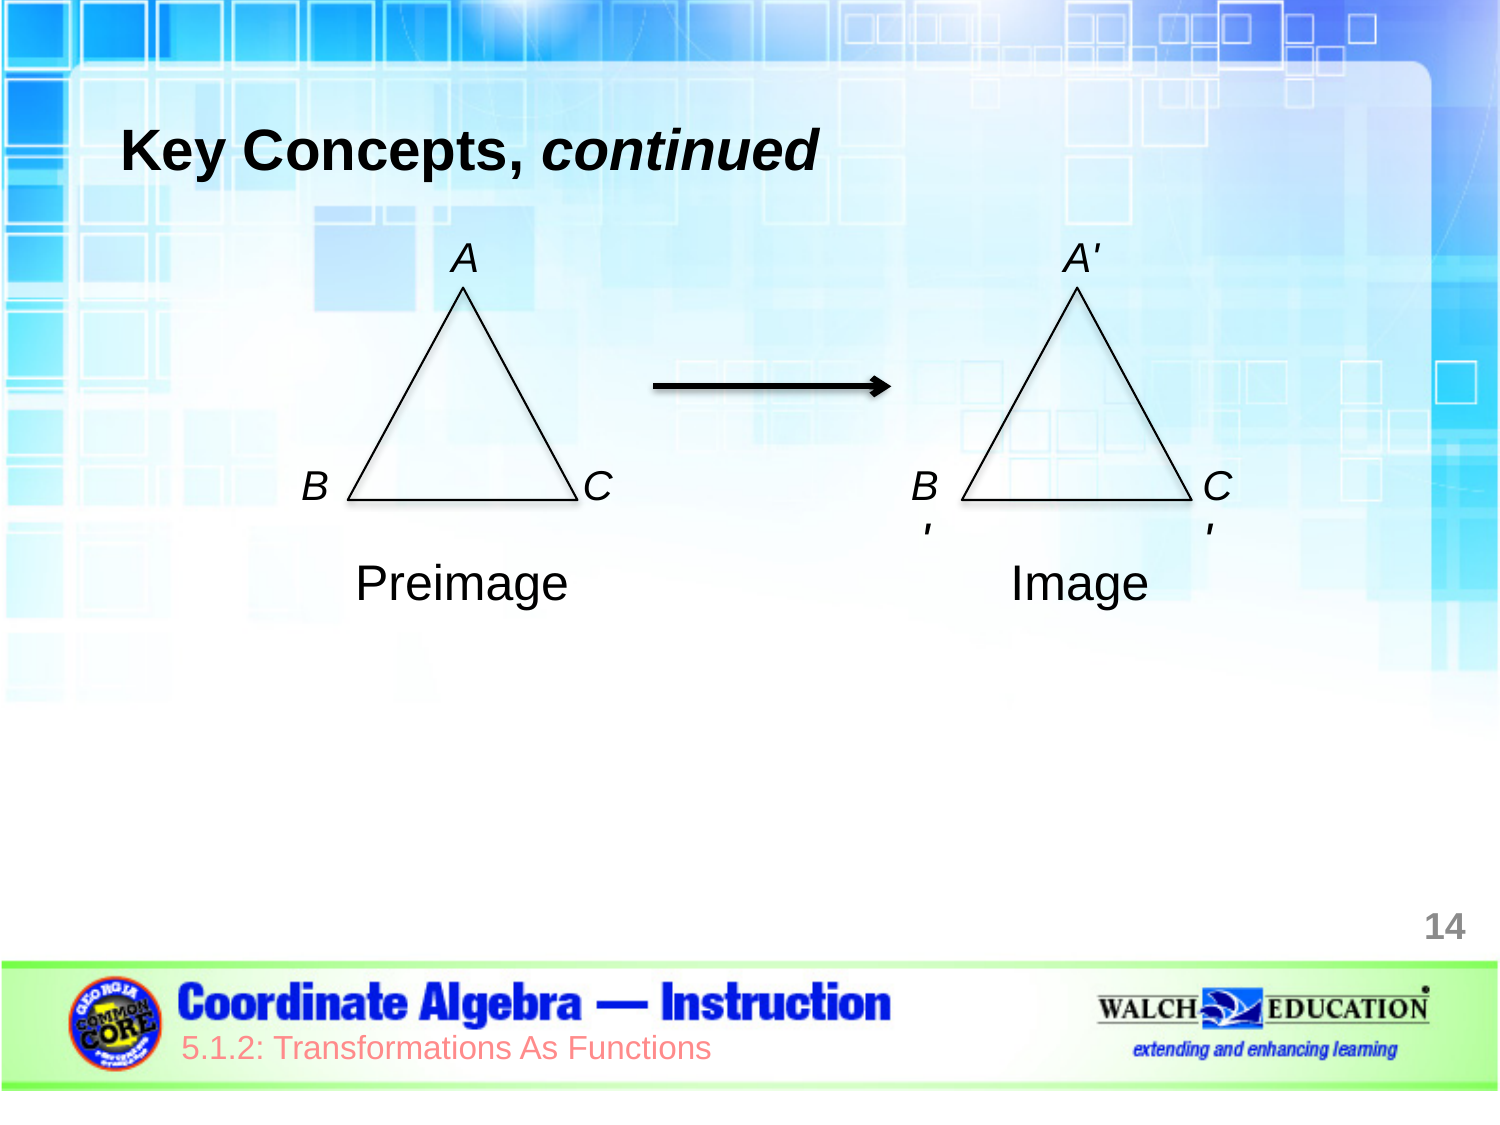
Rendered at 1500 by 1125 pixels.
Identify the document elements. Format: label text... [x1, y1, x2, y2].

text_box [347, 286, 579, 501]
text_box Preimage [308, 543, 616, 618]
text_box B [286, 451, 344, 517]
text_box A [436, 223, 494, 289]
footer 5.1.2: Transformations As Functions [166, 1024, 1080, 1069]
slide_number 14 [1361, 901, 1481, 949]
text_box B' [891, 451, 959, 577]
text_box A' [1043, 223, 1120, 289]
text_box C' [1187, 451, 1256, 577]
text_box C [567, 451, 616, 517]
picture [1, 0, 1500, 1091]
text_box Image [969, 543, 1191, 618]
subtitle Key Concepts, continued [105, 105, 1394, 925]
text_box [961, 286, 1193, 501]
